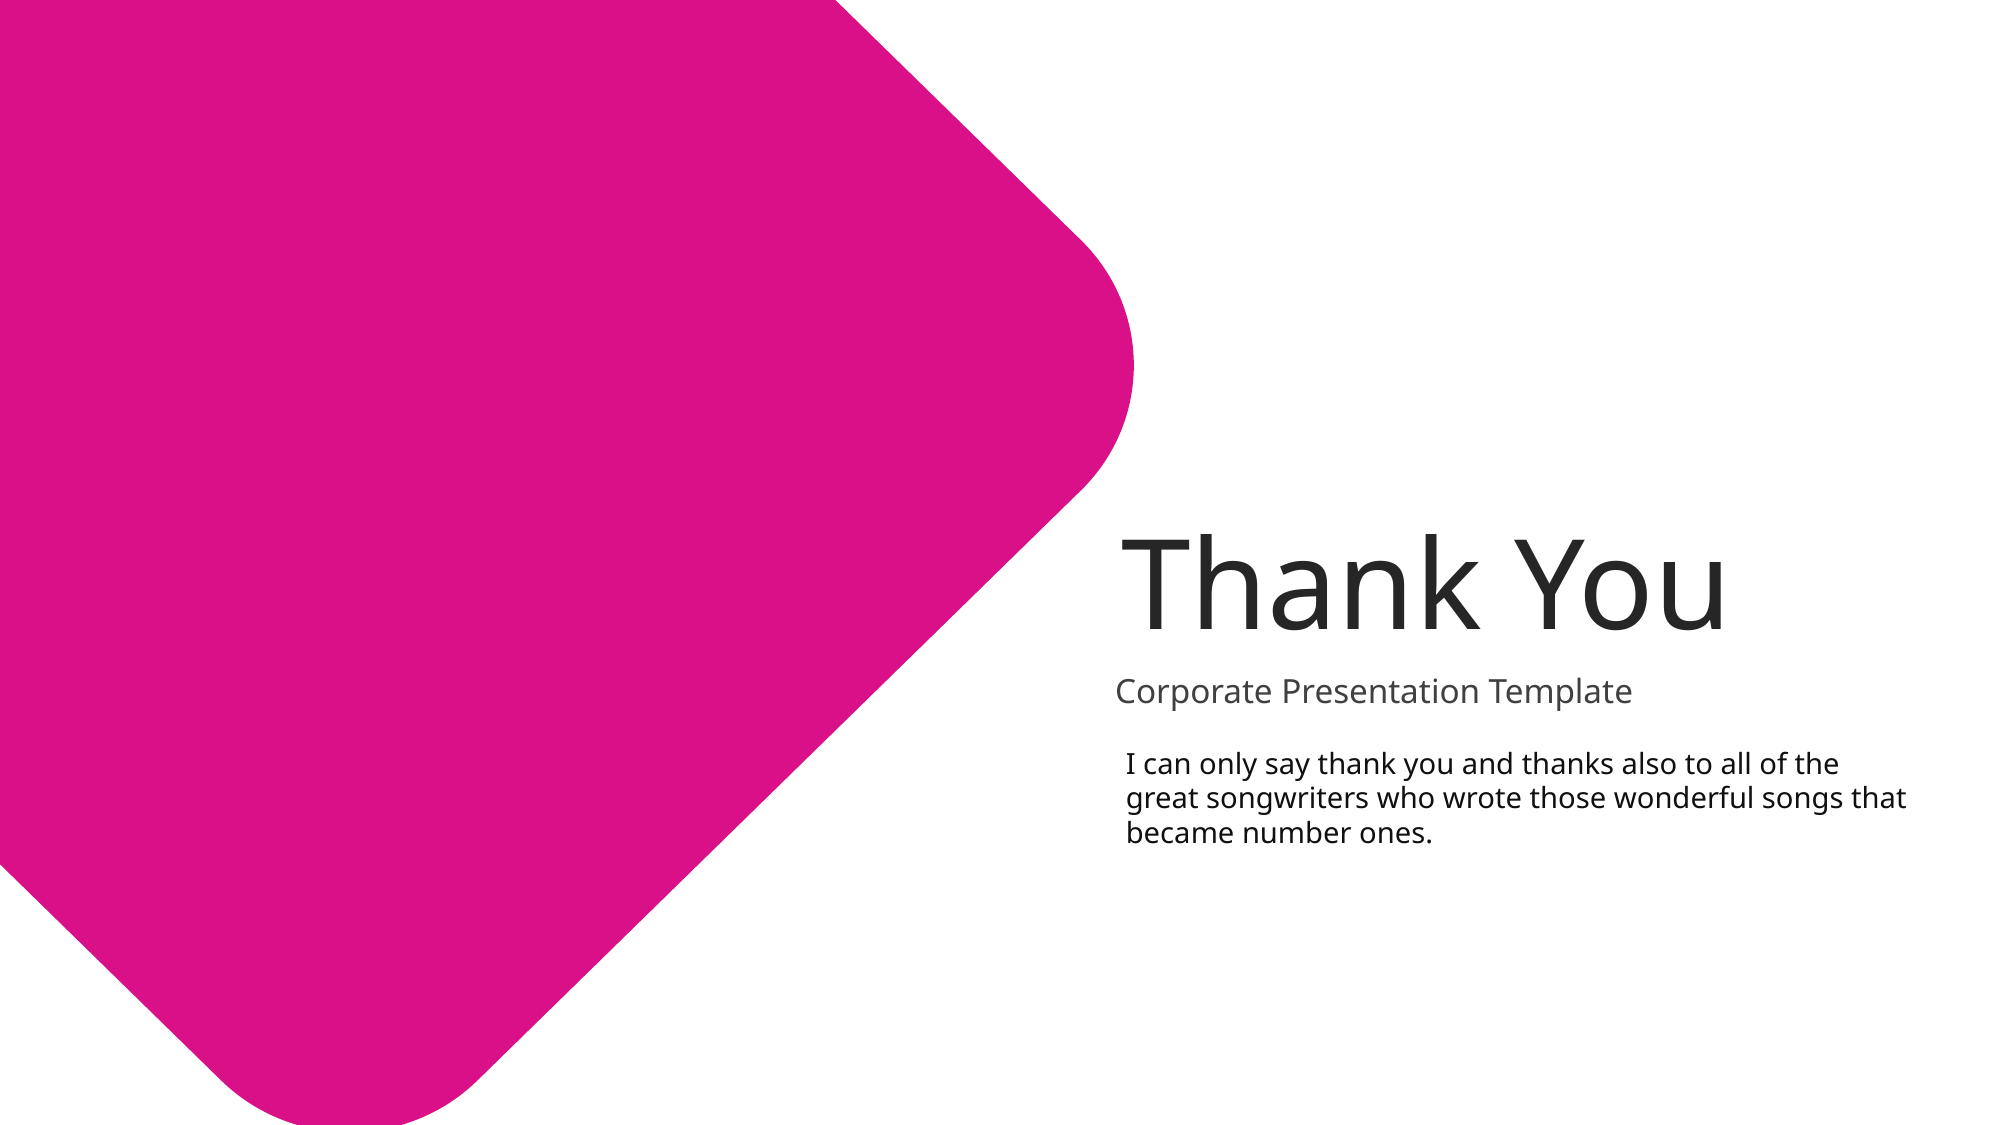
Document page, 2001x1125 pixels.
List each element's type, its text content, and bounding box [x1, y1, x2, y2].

text_box I can only say thank you and thanks also to all of the great songwriters who wrote those wonderful songs that became number ones. [1111, 737, 1924, 858]
text_box [1107, 270, 1135, 461]
text_box Corporate Presentation Template [1107, 663, 1649, 718]
text_box Thank You [1107, 496, 1924, 662]
picture [0, 0, 1107, 1125]
